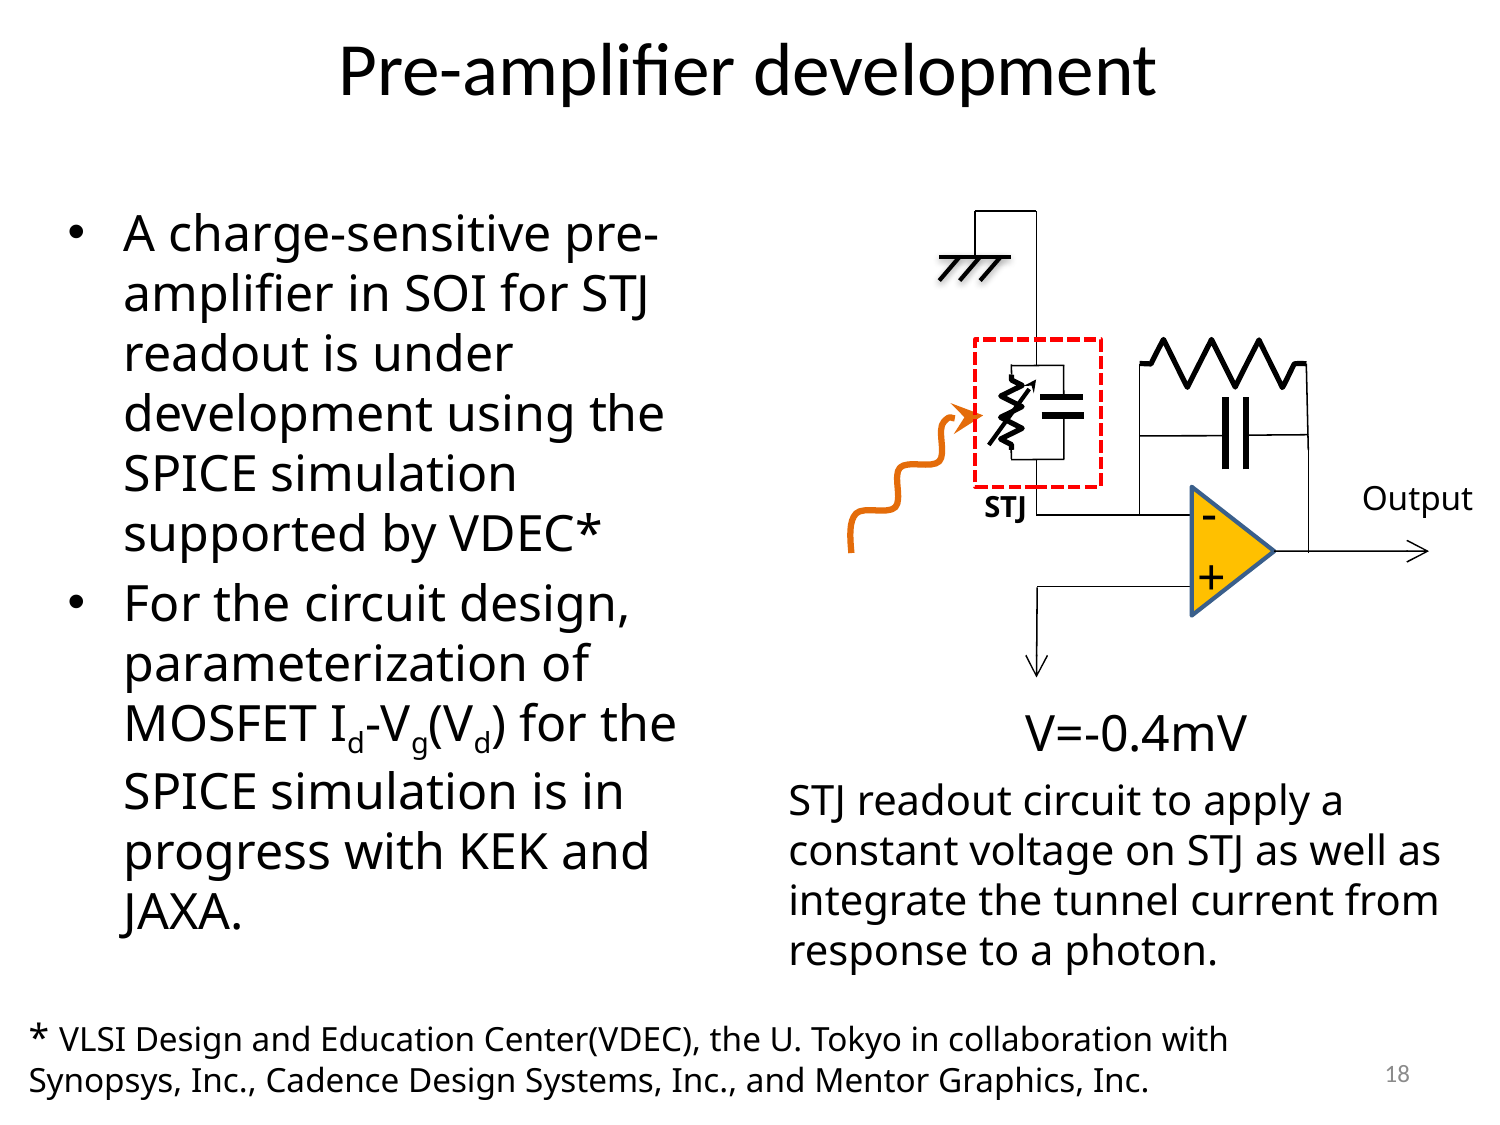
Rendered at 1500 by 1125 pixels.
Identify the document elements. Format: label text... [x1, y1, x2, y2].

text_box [896, 210, 1484, 779]
text_box * VLSI Design and Education Center(VDEC), the U. Tokyo in collaboration with Synopsys, Inc., Cadence Design Systems, Inc., and Mentor Graphics, Inc. [13, 1006, 1352, 1107]
text_box STJ readout circuit to apply a constant voltage on STJ as well as integrate the tunnel current from response to a photon. [773, 766, 1484, 982]
title Pre-amplifier development [73, 12, 1424, 118]
slide_number 18 [1352, 1042, 1425, 1103]
text_box A charge-sensitive pre-amplifier in SOI for STJ readout is under development using the SPICE simulation supported by VDEC* For the circuit design, parameterization of MOSFET Id-Vg(Vd) for the SPICE simulation is in progress with KEK and JAXA. [52, 193, 762, 967]
